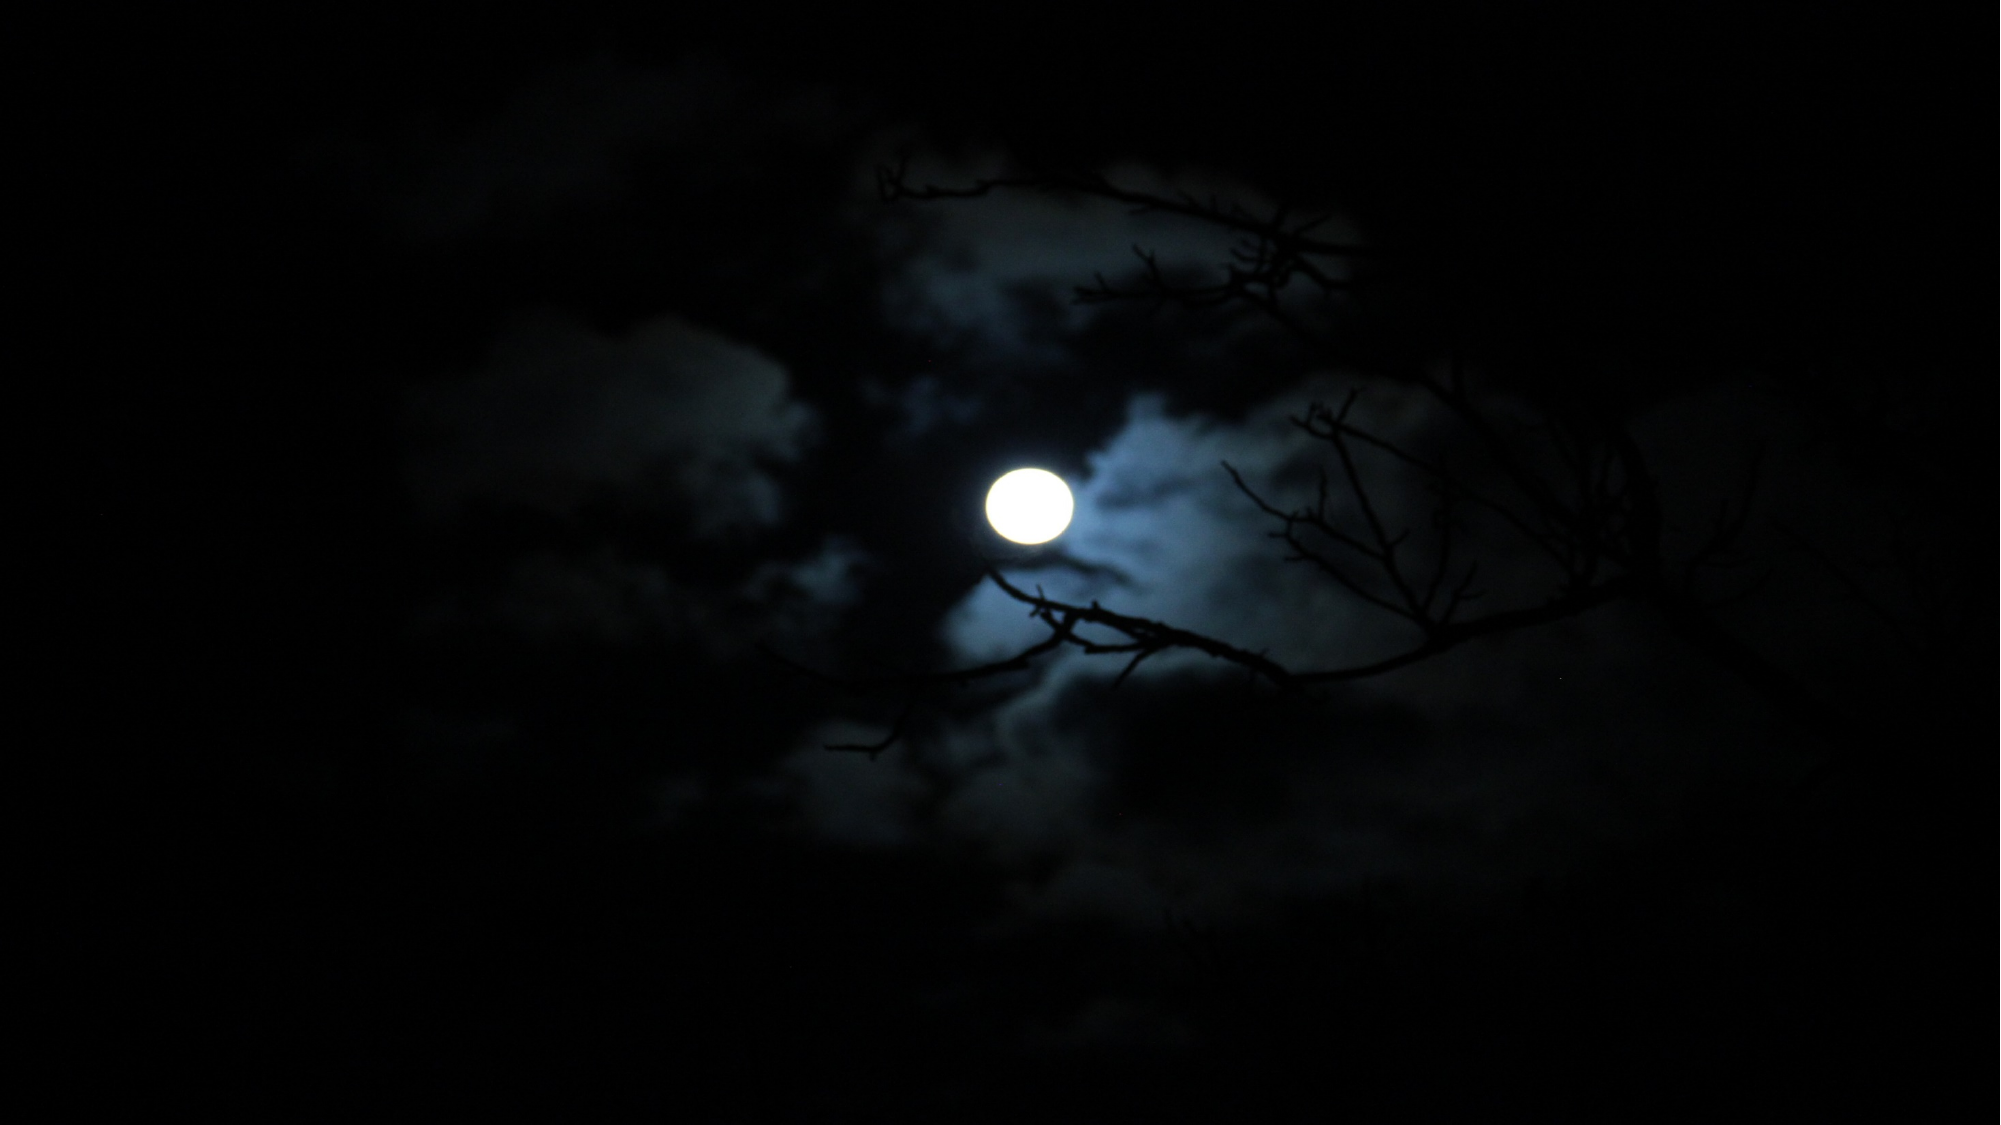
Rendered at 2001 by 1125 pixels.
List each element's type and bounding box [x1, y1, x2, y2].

list [0, 0, 2000, 1125]
